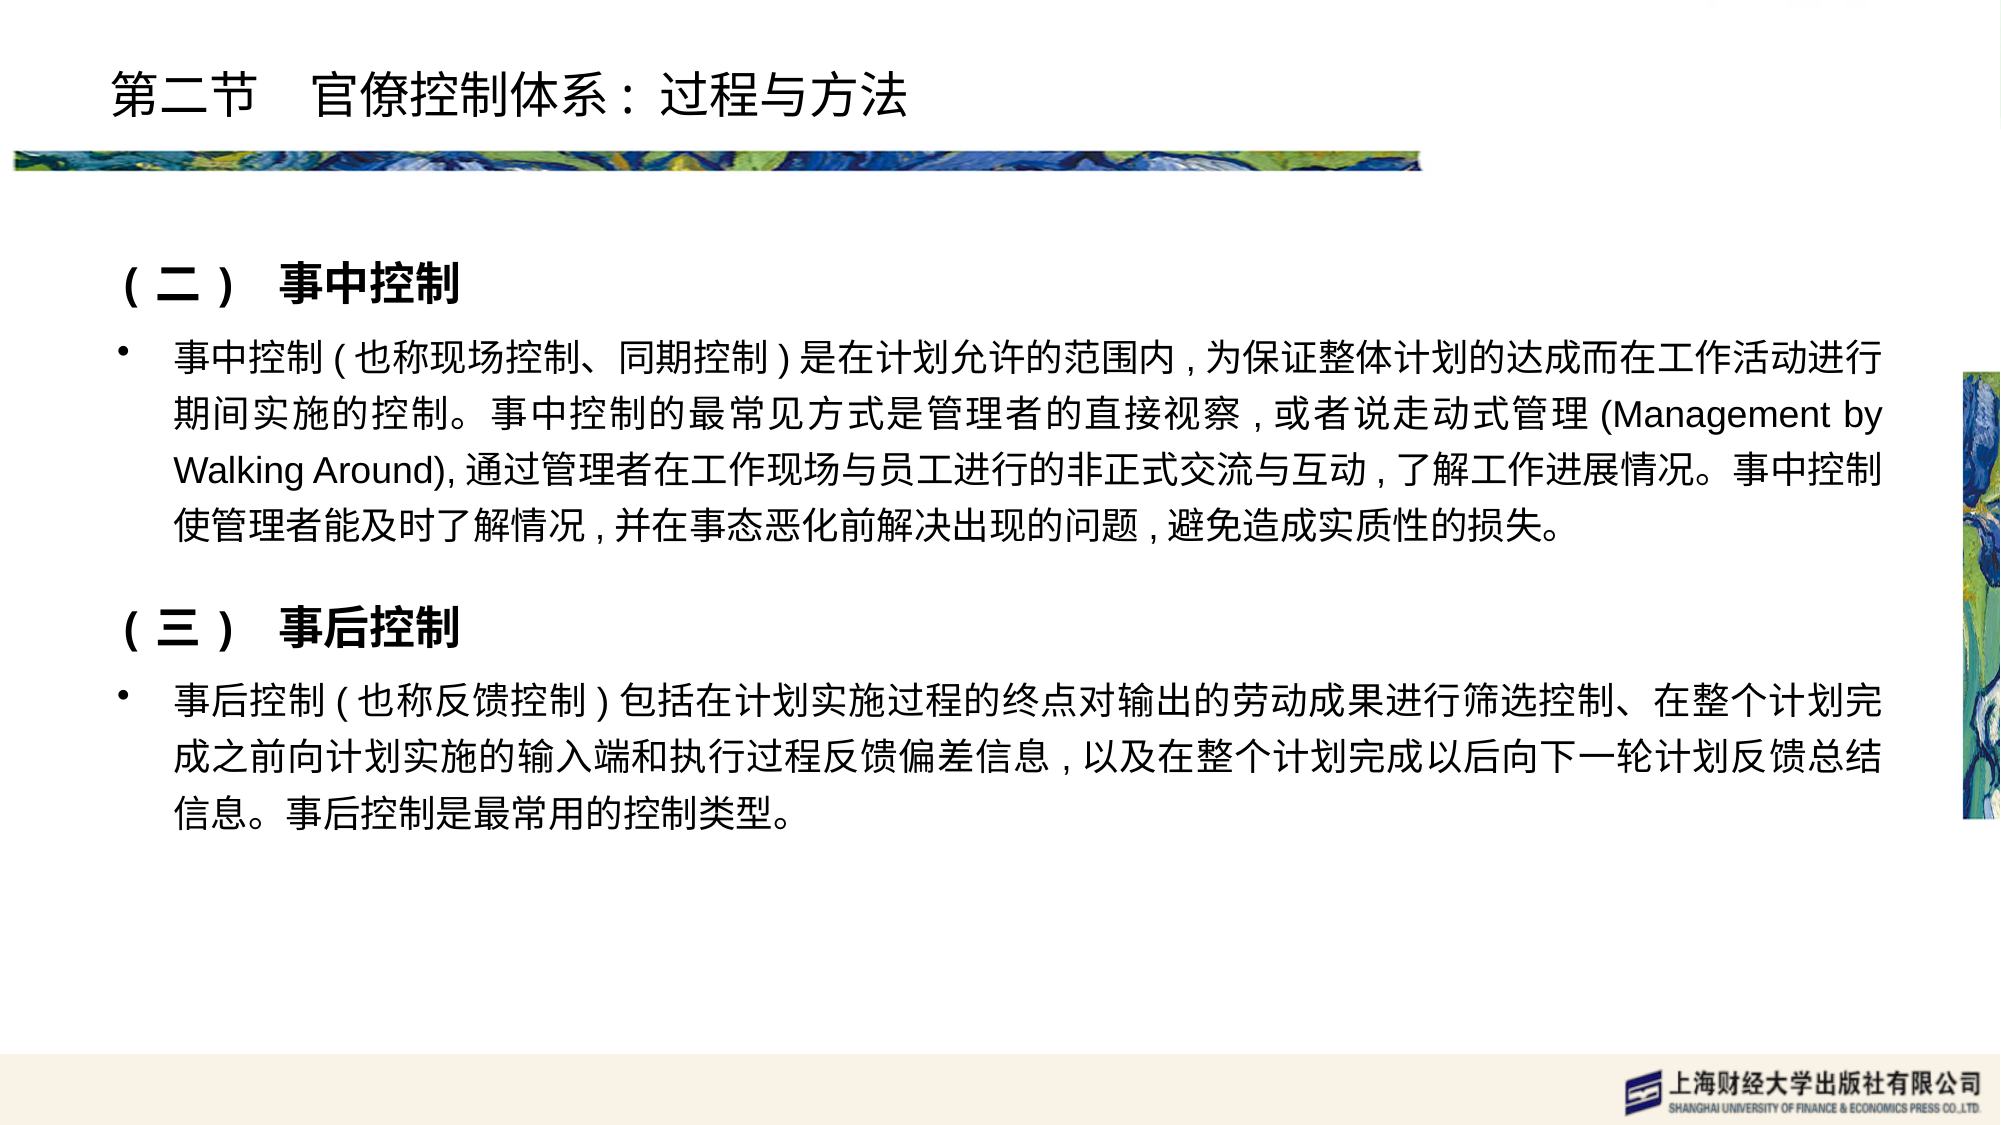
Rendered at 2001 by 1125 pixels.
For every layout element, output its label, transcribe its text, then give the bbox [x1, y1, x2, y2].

list (二) 事中控制 事中控制(也称现场控制、同期控制)是在计划允许的范围内,为保证整体计划的达成而在工作活动进行期间实施的控制。事中控制的最常见方式是管理者的直接视察,或者说走动式管理(Management by Walking Around),通过管理者在工作现场与员工进行的非正式交流与互动,了解工作进展情况。事中控制使管理者能及时了解情况,并在事态恶化前解决出现的问题,避免造成实质性的损失。 (三) 事后控制 事后控制(也称反馈控制)包括在计划实施过程的终点对输出的劳动成果进行筛选控制、在整个计划完成之前向计划实施的输入端和执行过程反馈偏差信息,以及在整个计划完成以后向下一轮计划反馈总结信息。事后控制是最常用的控制类型。 [102, 233, 1898, 1032]
title 第二节 官僚控制体系: 过程与方法 [94, 42, 1451, 146]
picture [0, 0, 2001, 1125]
